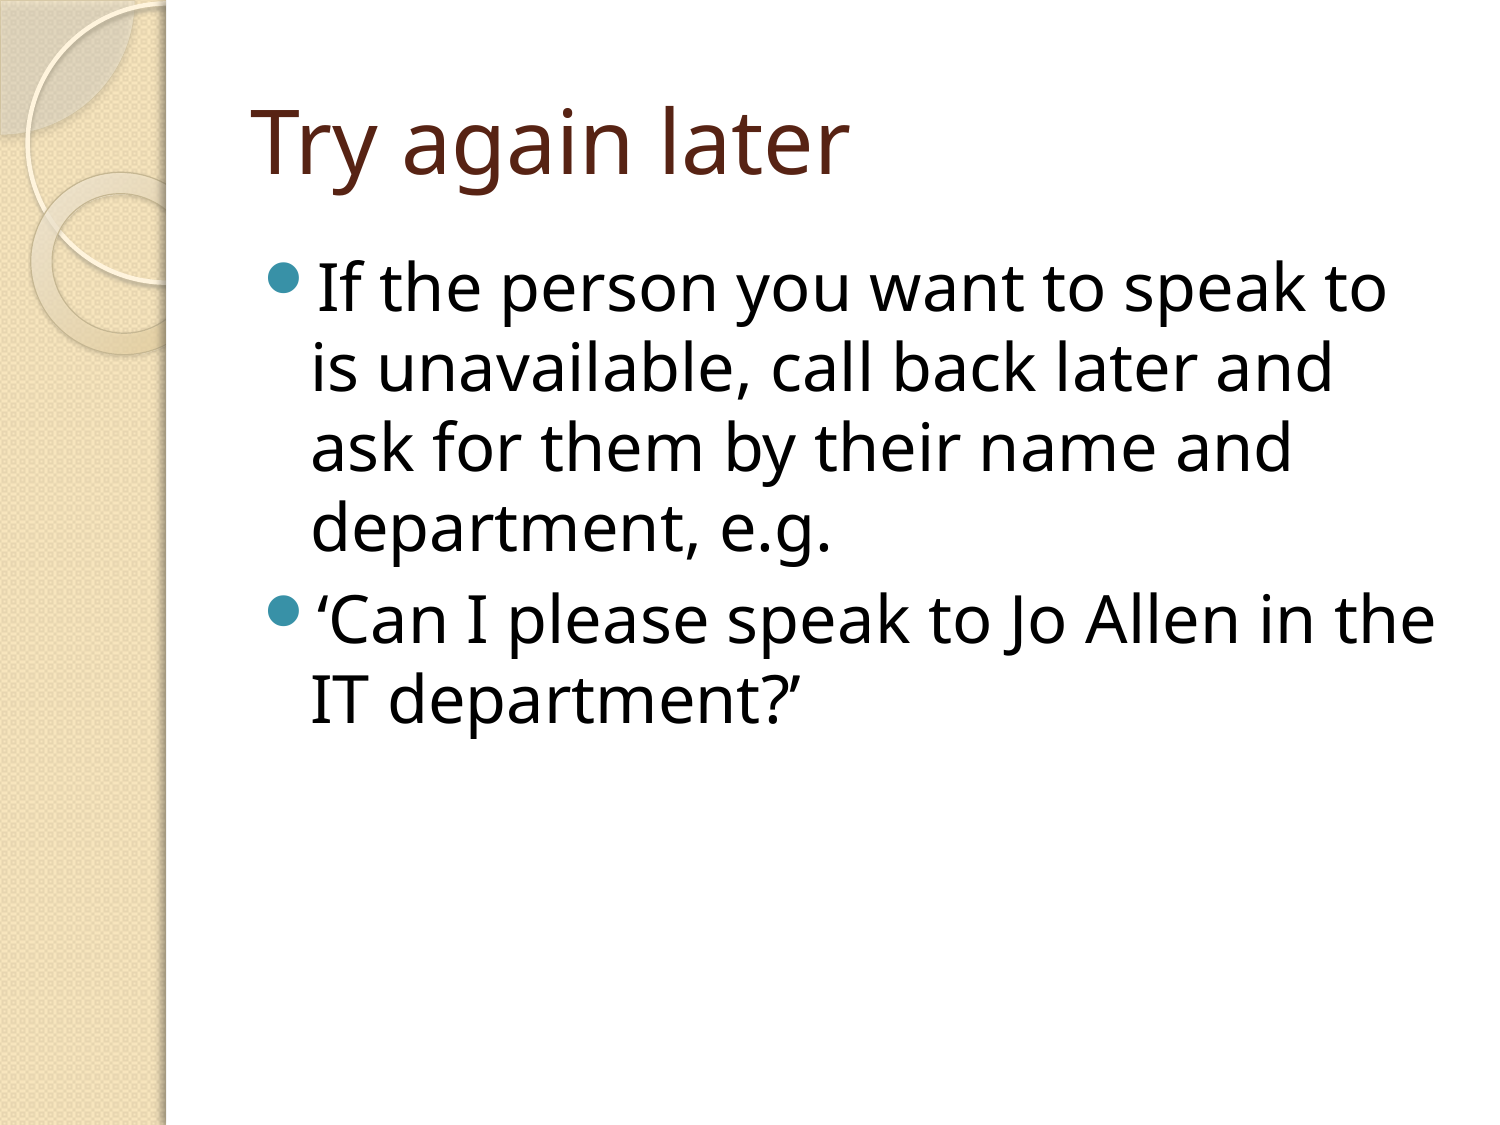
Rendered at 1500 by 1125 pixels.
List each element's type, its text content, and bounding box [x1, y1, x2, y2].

list If the person you want to speak to is unavailable, call back later and ask for them by their name and department, e.g. ‘Can I please speak to Jo Allen in the IT department?’ [235, 237, 1466, 1025]
title Try again later [235, 45, 1466, 233]
